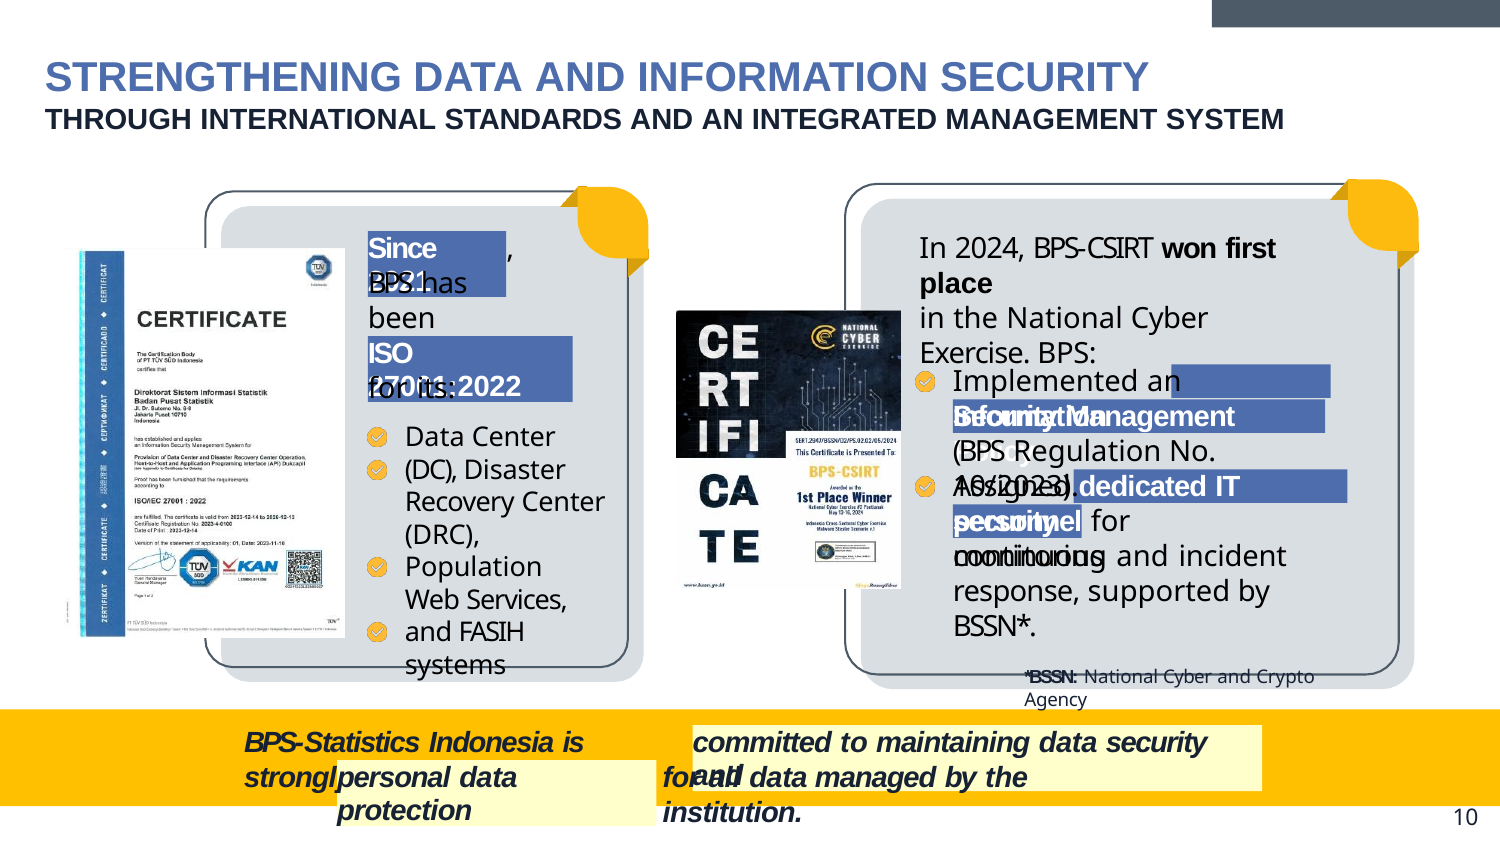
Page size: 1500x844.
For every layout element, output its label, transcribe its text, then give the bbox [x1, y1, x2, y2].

title STRENGTHENING DATA AND INFORMATION SECURITY THROUGH INTERNATIONAL STANDARDS AND AN INTEGRATED MANAGEMENT SYSTEM [42, 47, 1458, 191]
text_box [559, 186, 649, 277]
slide_number 10 [1450, 802, 1486, 844]
text_box personal data protection [337, 760, 657, 827]
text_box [64, 190, 644, 683]
text_box BPS-Statistics Indonesia is strongly [242, 721, 689, 793]
text_box for all data managed by the institution. [660, 756, 1165, 828]
text_box monitoring and incident response, supported by BSSN*. *BSSN: National Cyber and Crypto Agency [950, 699, 1370, 711]
text_box [0, 709, 1500, 807]
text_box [367, 427, 387, 643]
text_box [675, 182, 1415, 690]
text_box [915, 503, 1348, 539]
text_box committed to maintaining data security and [692, 725, 1263, 792]
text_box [915, 179, 1419, 497]
text_box [1211, 0, 1500, 28]
